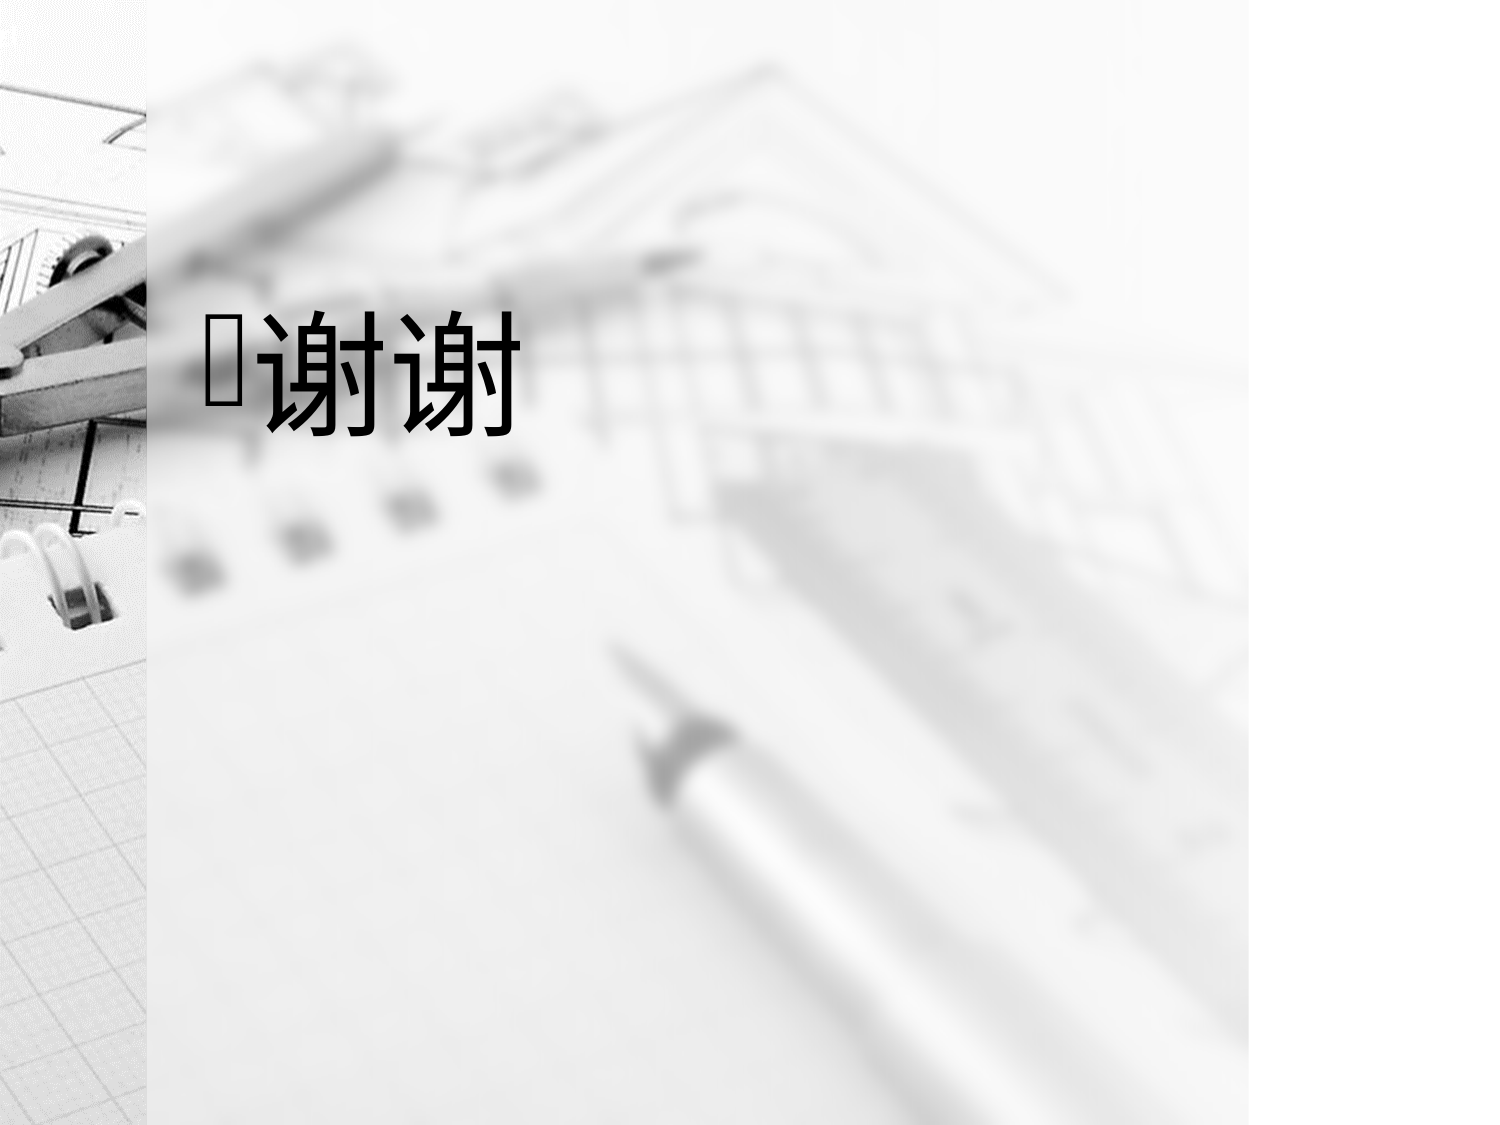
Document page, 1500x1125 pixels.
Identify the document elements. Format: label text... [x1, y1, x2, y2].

picture [0, 0, 147, 1125]
list 谢谢 [186, 299, 1461, 1014]
